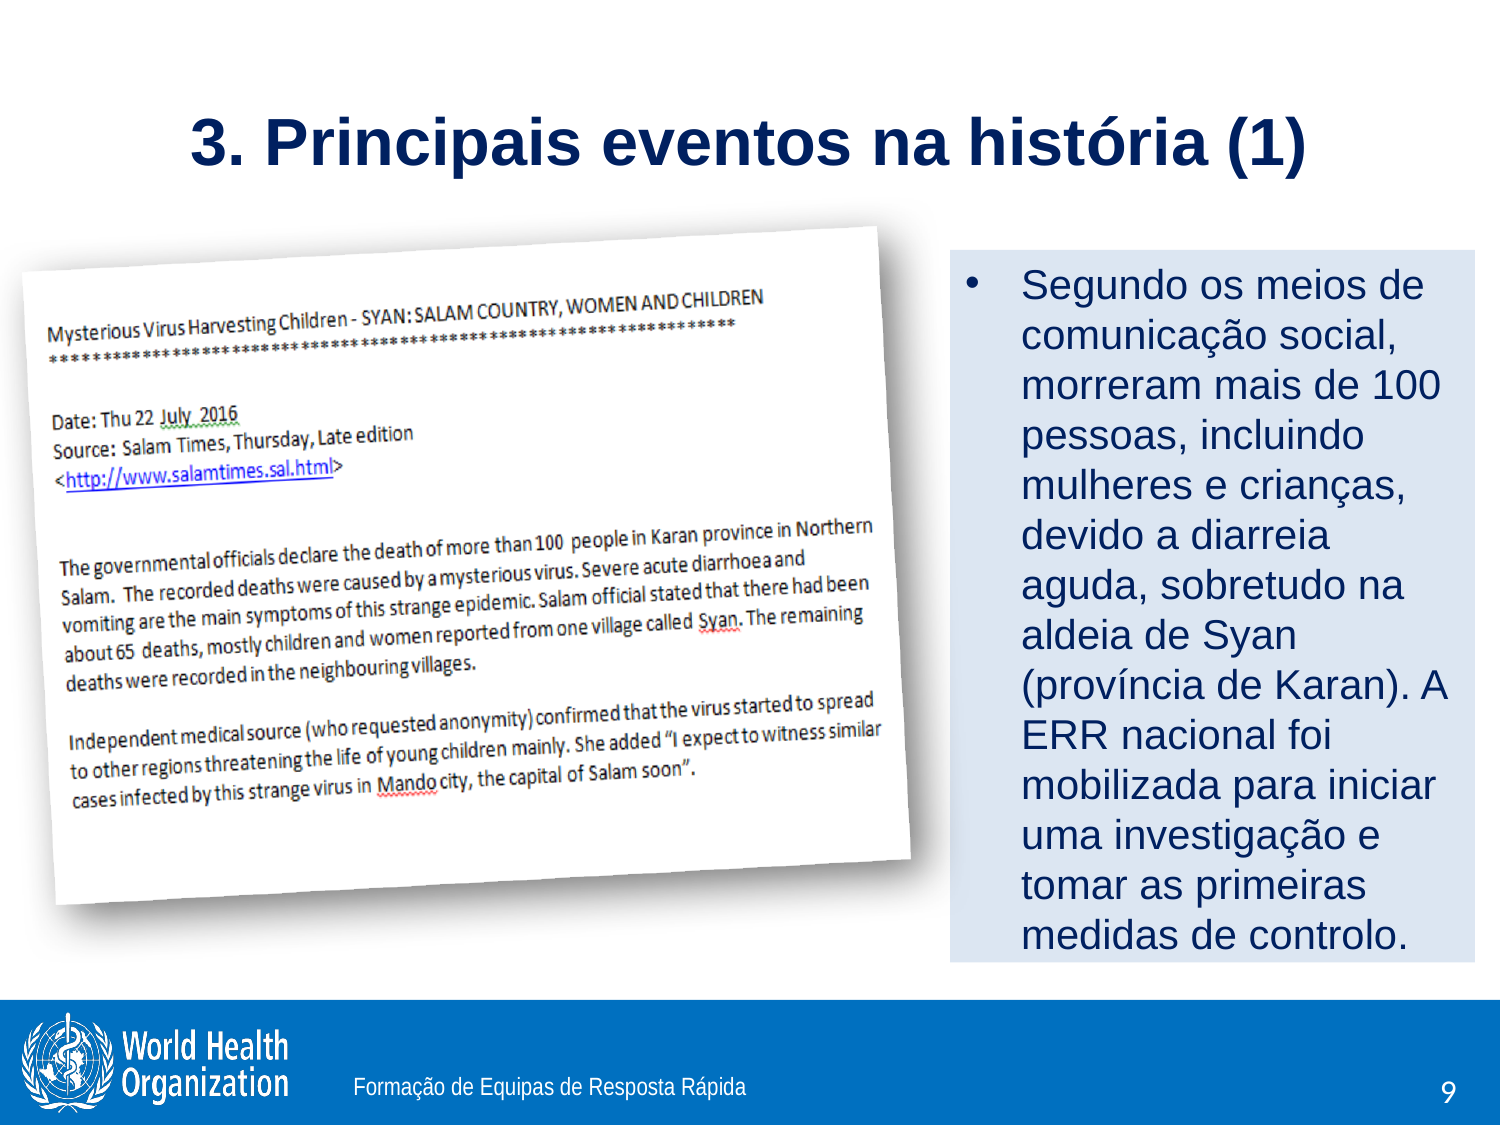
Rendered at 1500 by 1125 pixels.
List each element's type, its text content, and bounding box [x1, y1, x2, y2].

title 3. Principais eventos na história (1) [75, 45, 1425, 233]
list Segundo os meios de comunicação social, morreram mais de 100 pessoas, incluindo mulheres e crianças, devido a diarreia aguda, sobretudo na aldeia de Syan (província de Karan). A ERR nacional foi mobilizada para iniciar uma investigação e tomar as primeiras medidas de controlo. [950, 249, 1475, 963]
picture [37, 247, 895, 882]
picture [21, 1012, 288, 1113]
